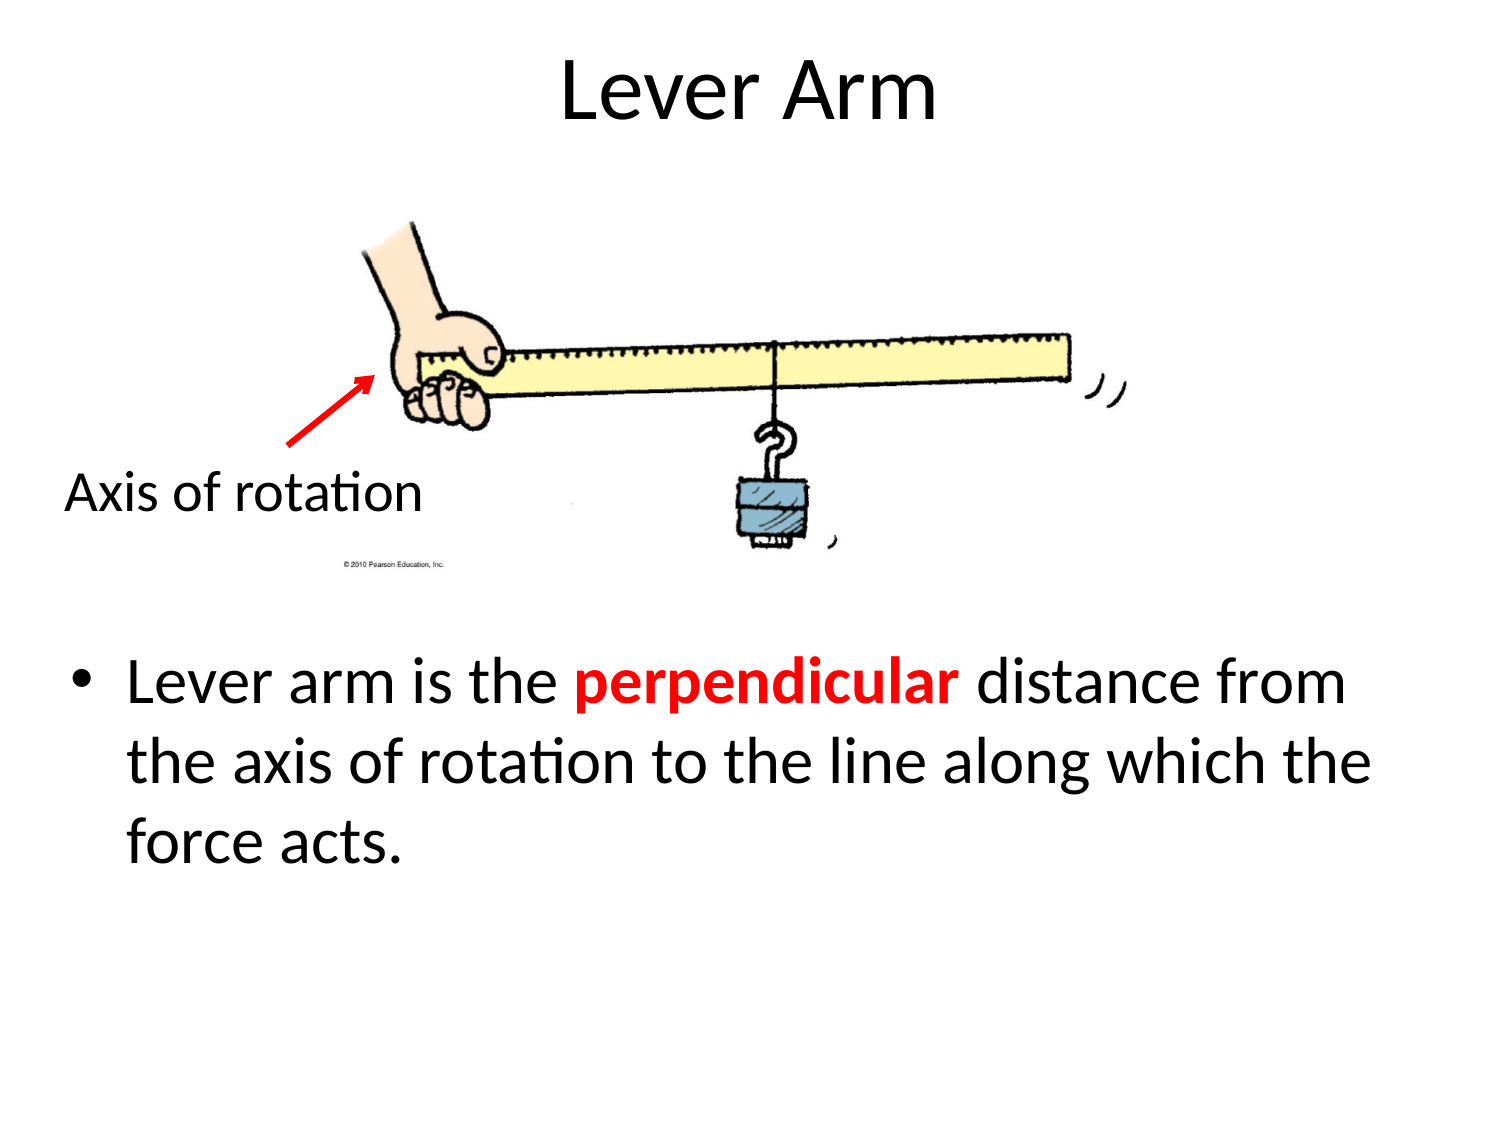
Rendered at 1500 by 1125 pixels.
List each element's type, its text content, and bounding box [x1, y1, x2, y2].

list Lever arm is the perpendicular distance from the axis of rotation to the line along which the force acts. [55, 536, 1417, 1125]
picture [340, 215, 1132, 574]
text_box Axis of rotation [50, 445, 335, 531]
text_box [287, 374, 376, 446]
title Lever Arm [0, 0, 1500, 166]
